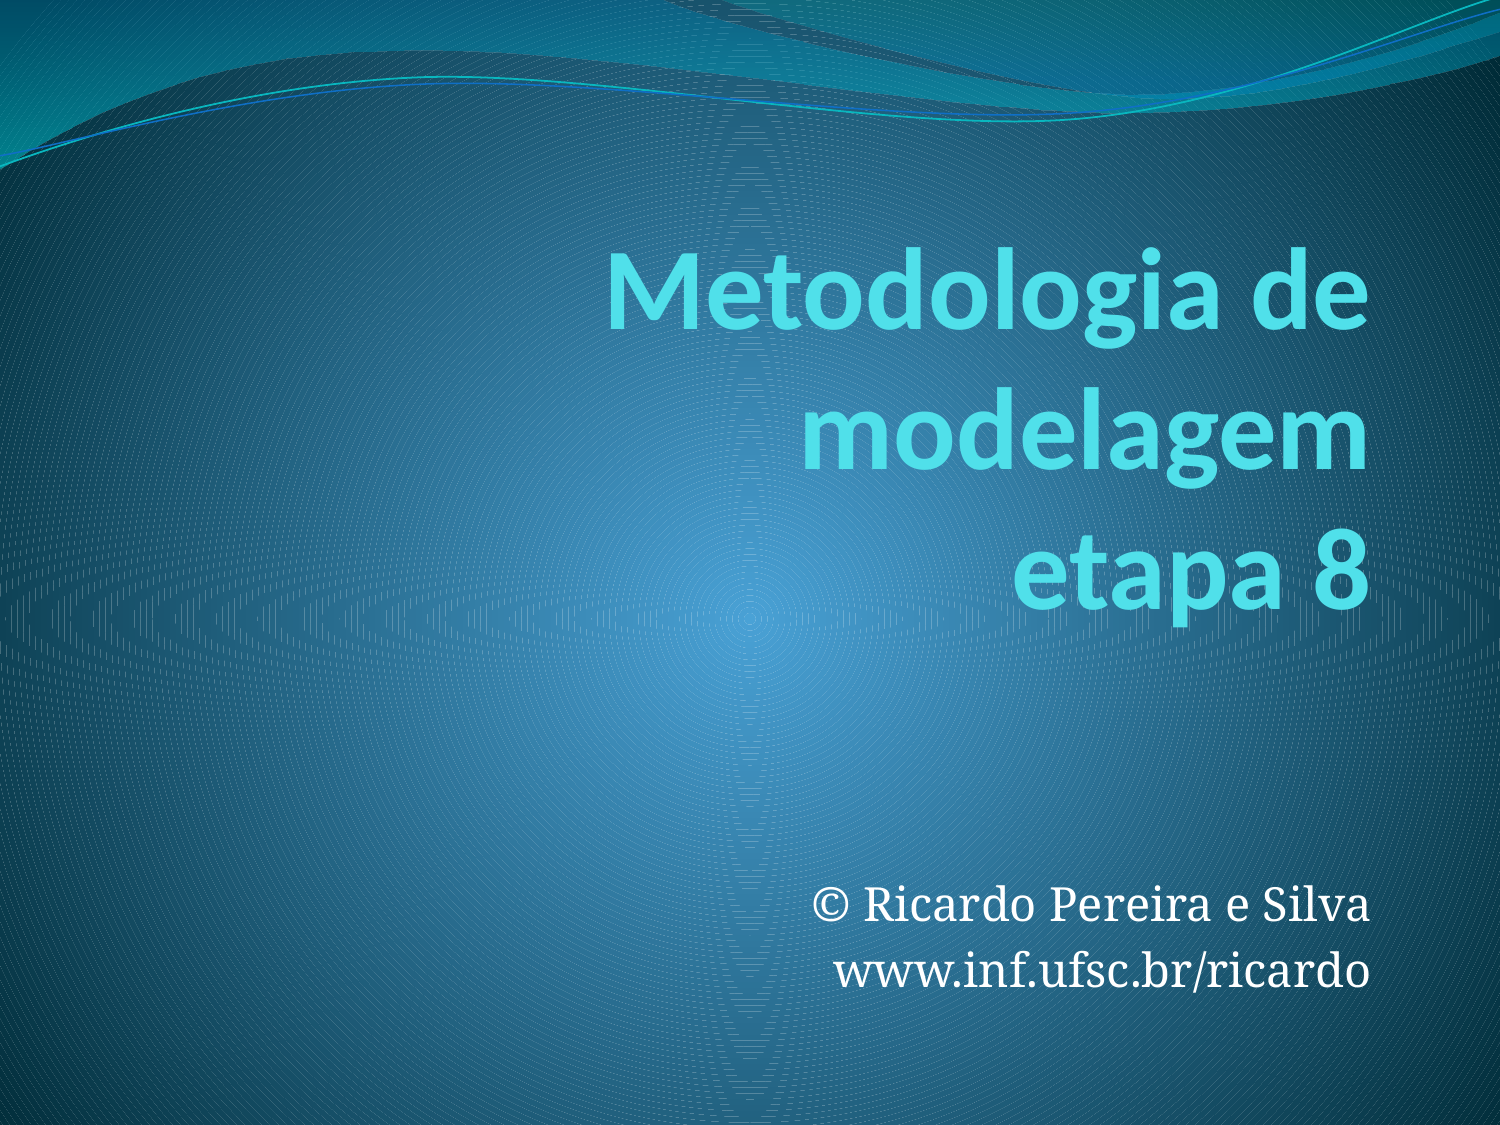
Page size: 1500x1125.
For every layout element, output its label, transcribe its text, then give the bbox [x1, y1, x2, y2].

title Metodologia de modelagem etapa 8 [445, 128, 1376, 633]
subtitle © Ricardo Pereira e Silva www.inf.ufsc.br/ricardo [93, 867, 1383, 1005]
